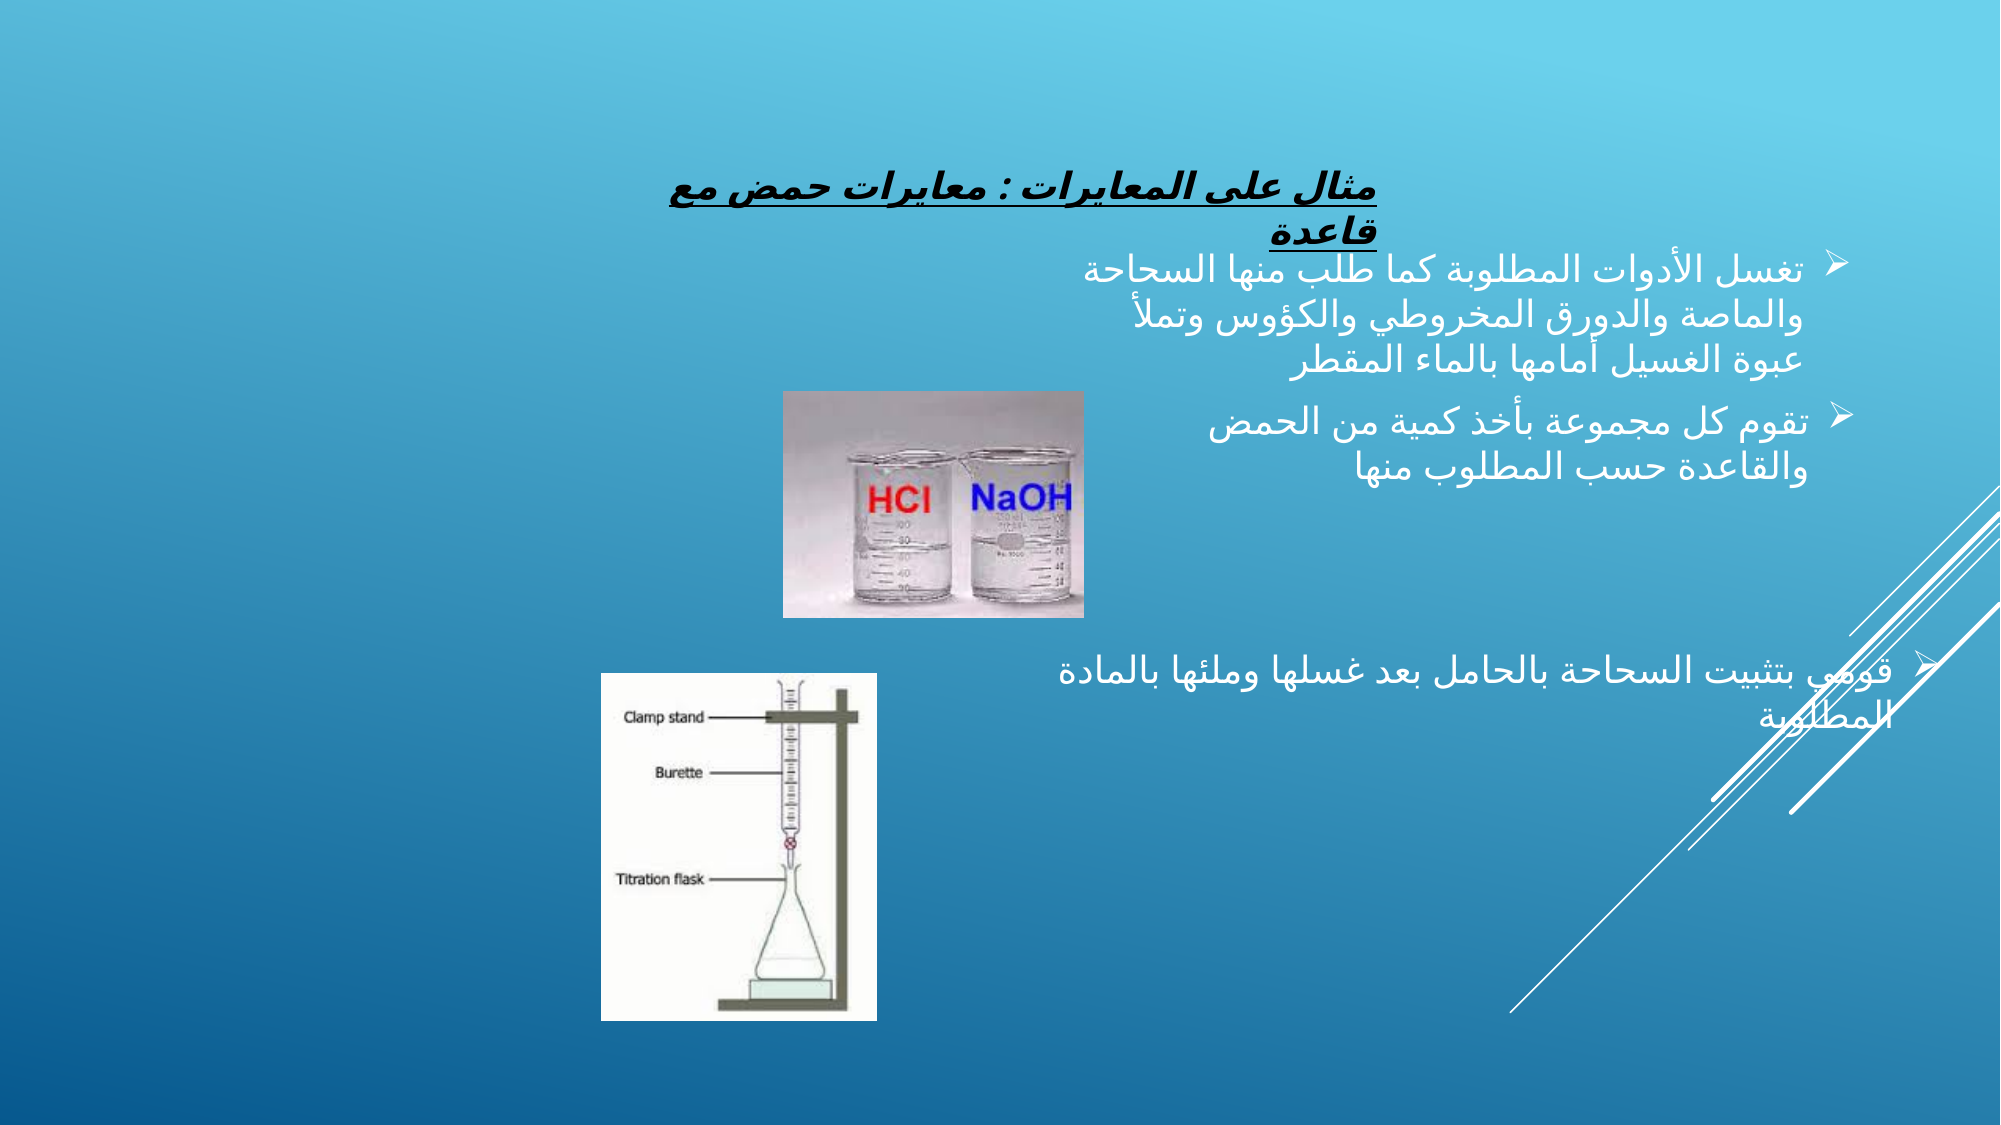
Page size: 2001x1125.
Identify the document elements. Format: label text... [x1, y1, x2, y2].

text_box قومي بتثبيت السحاحة بالحامل بعد غسلها وملئها بالمادة المطلوبة [946, 638, 1957, 744]
picture [600, 673, 877, 1021]
text_box تغسل الأدوات المطلوبة كما طلب منها السحاحة والماصة والدورق المخروطي والكؤوس وتملأ عبوة الغسيل أمامها بالماء المقطر [1035, 238, 1867, 388]
text_box مثال على المعايرات : معايرات حمض مع قاعدة [553, 154, 1392, 260]
picture [783, 390, 1084, 618]
text_box تقوم كل مجموعة بأخذ كمية من الحمض والقاعدة حسب المطلوب منها [1067, 389, 1872, 495]
